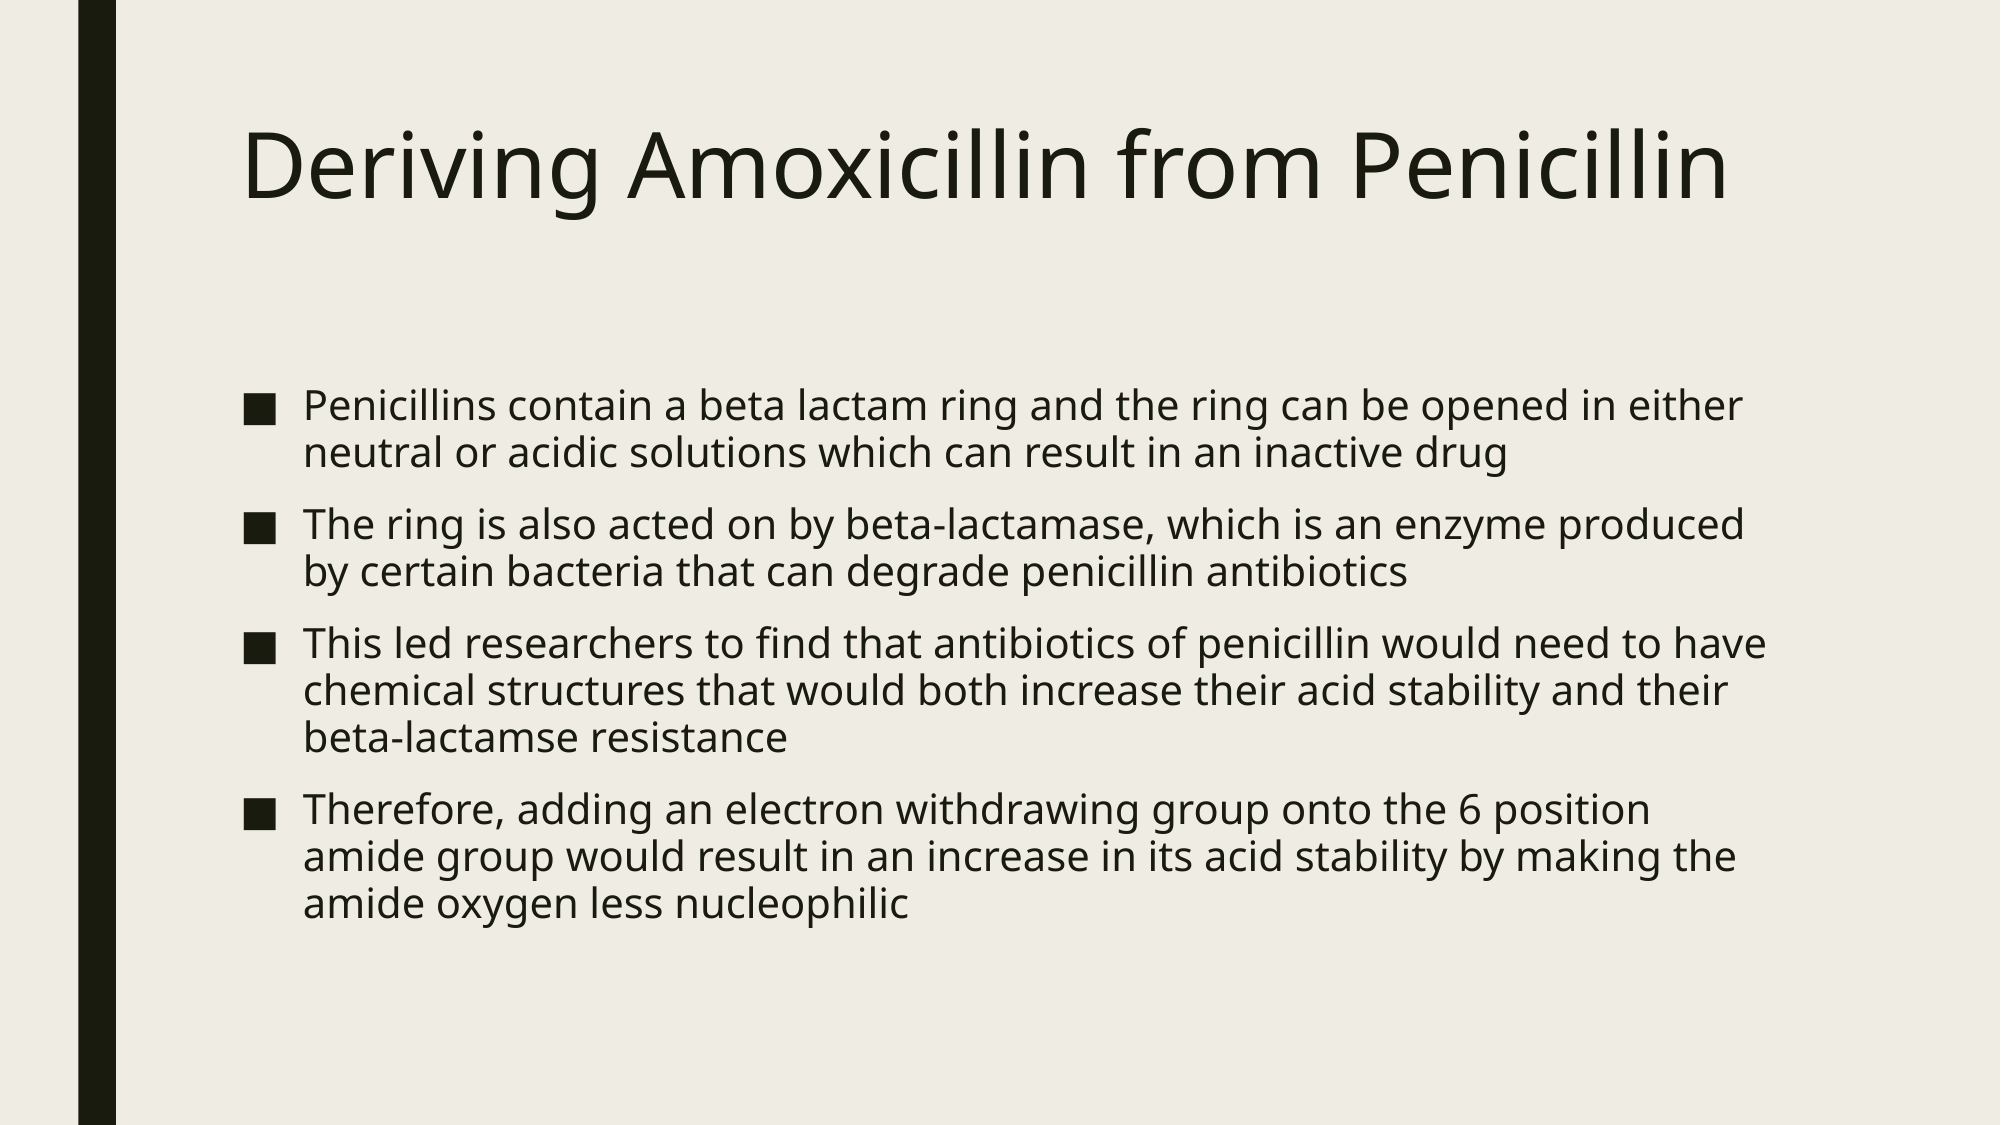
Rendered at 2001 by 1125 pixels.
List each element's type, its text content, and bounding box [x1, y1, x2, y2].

title Deriving Amoxicillin from Penicillin [225, 112, 1800, 357]
list Penicillins contain a beta lactam ring and the ring can be opened in either neutral or acidic solutions which can result in an inactive drug The ring is also acted on by beta-lactamase, which is an enzyme produced by certain bacteria that can degrade penicillin antibiotics This led researchers to find that antibiotics of penicillin would need to have chemical structures that would both increase their acid stability and their beta-lactamse resistance Therefore, adding an electron withdrawing group onto the 6 position amide group would result in an increase in its acid stability by making the amide oxygen less nucleophilic [225, 375, 1800, 963]
